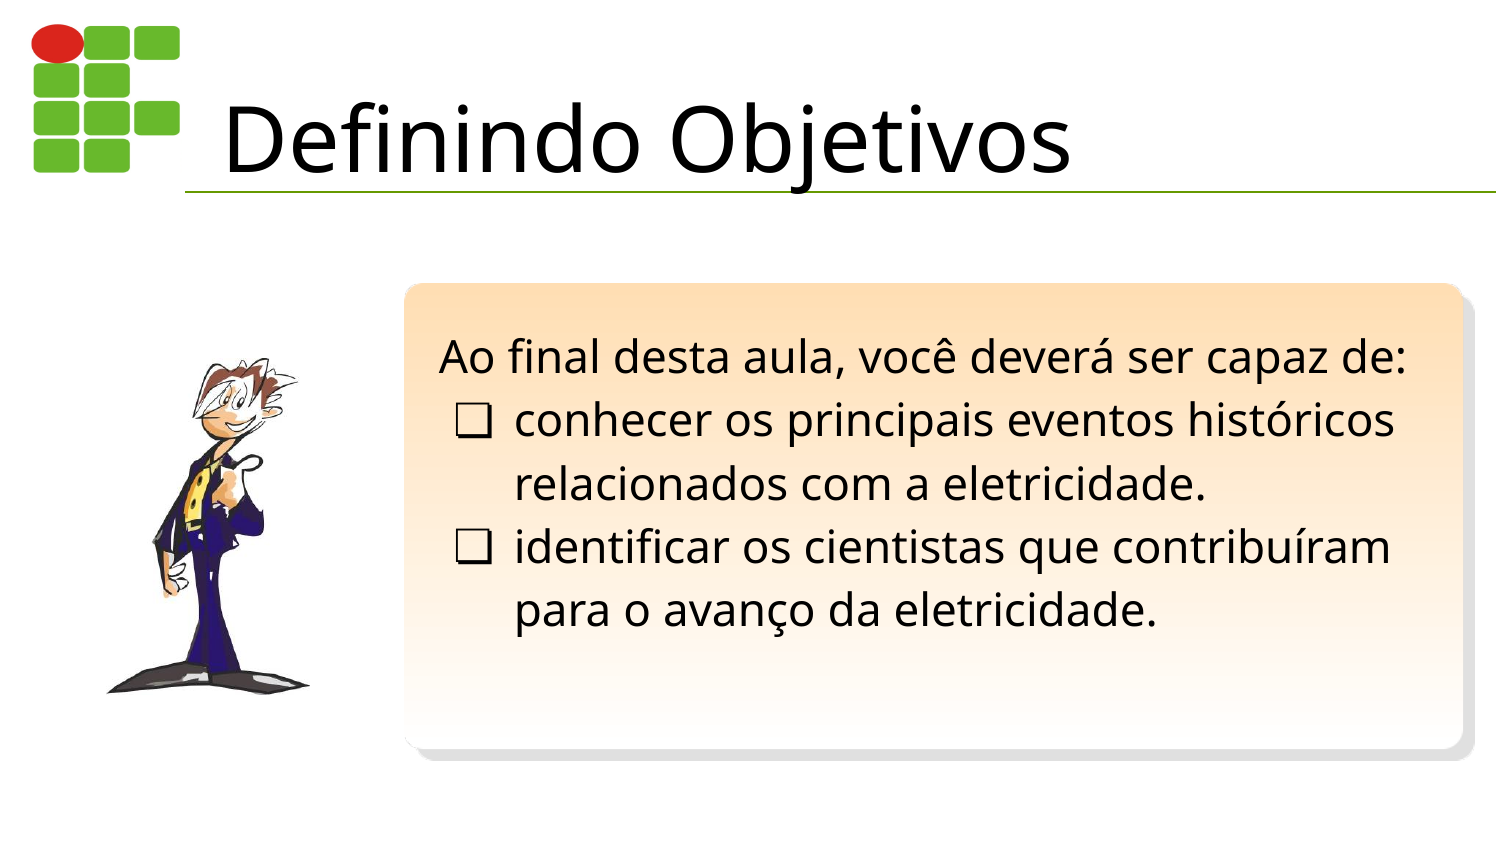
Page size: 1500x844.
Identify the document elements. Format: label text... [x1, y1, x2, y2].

title Definindo Objetivos [206, 26, 1468, 207]
picture [106, 357, 310, 695]
picture [29, 23, 182, 174]
picture [404, 283, 1476, 761]
